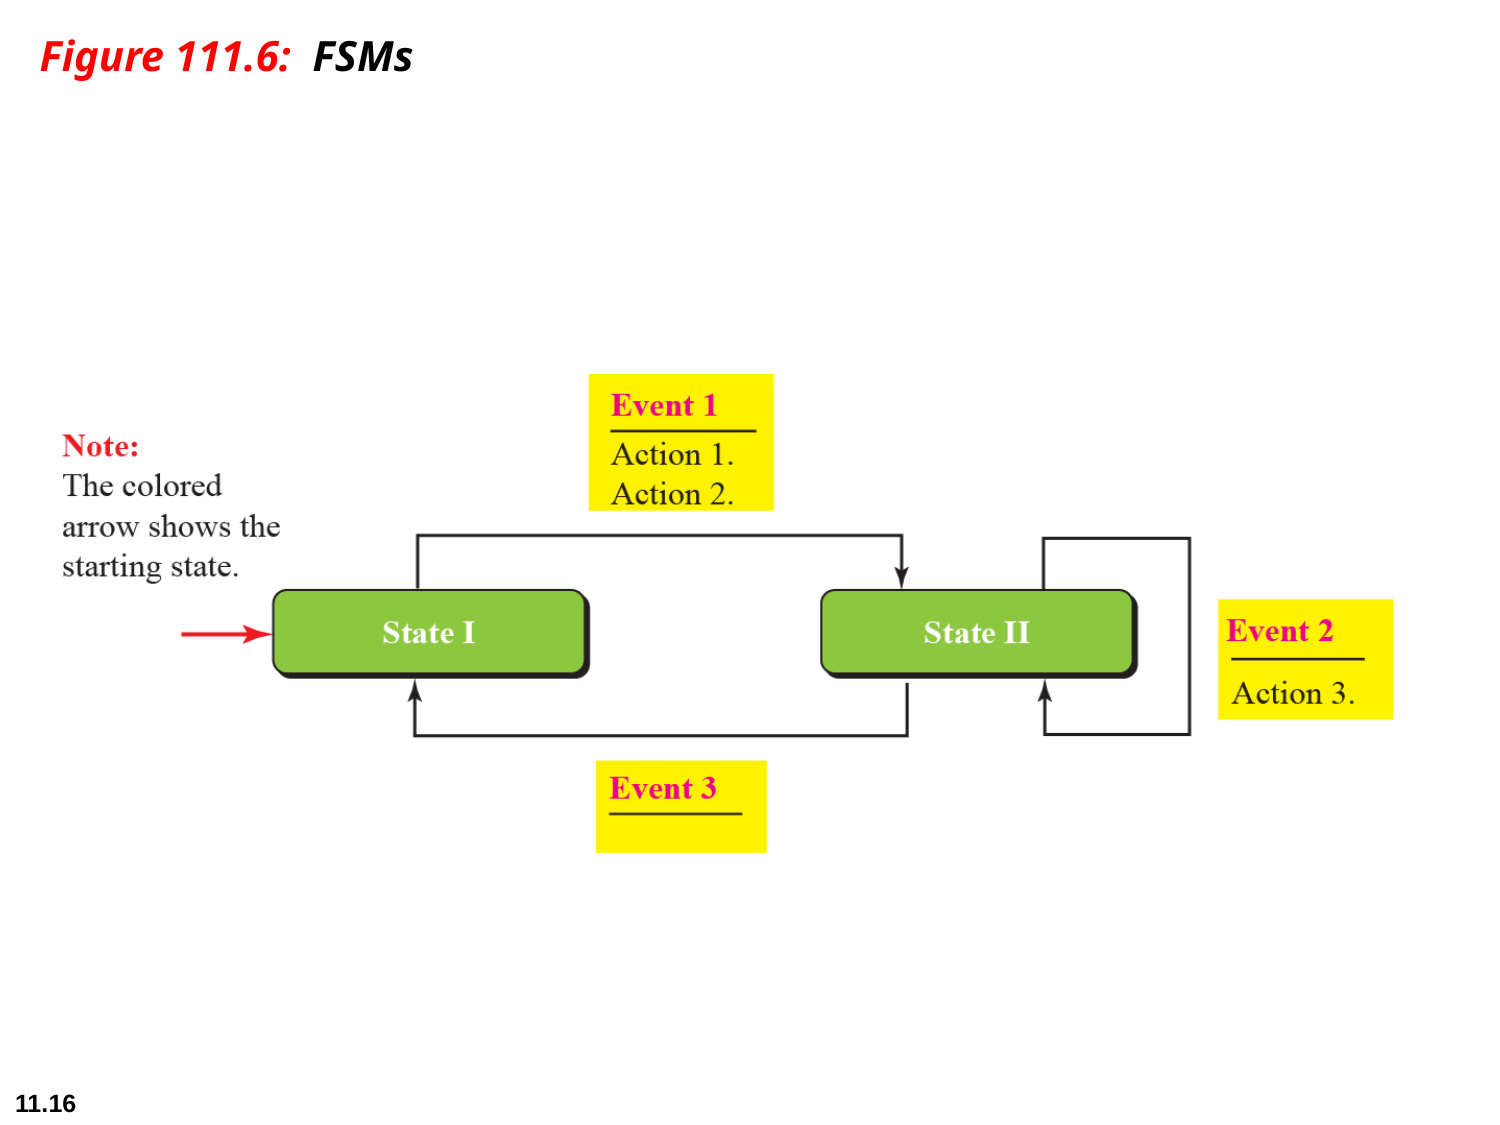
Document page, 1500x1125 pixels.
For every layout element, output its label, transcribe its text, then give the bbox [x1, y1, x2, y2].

slide_number 11.16 [0, 1049, 313, 1125]
picture [62, 374, 1395, 854]
text_box Figure 111.6: FSMs [24, 22, 1363, 87]
